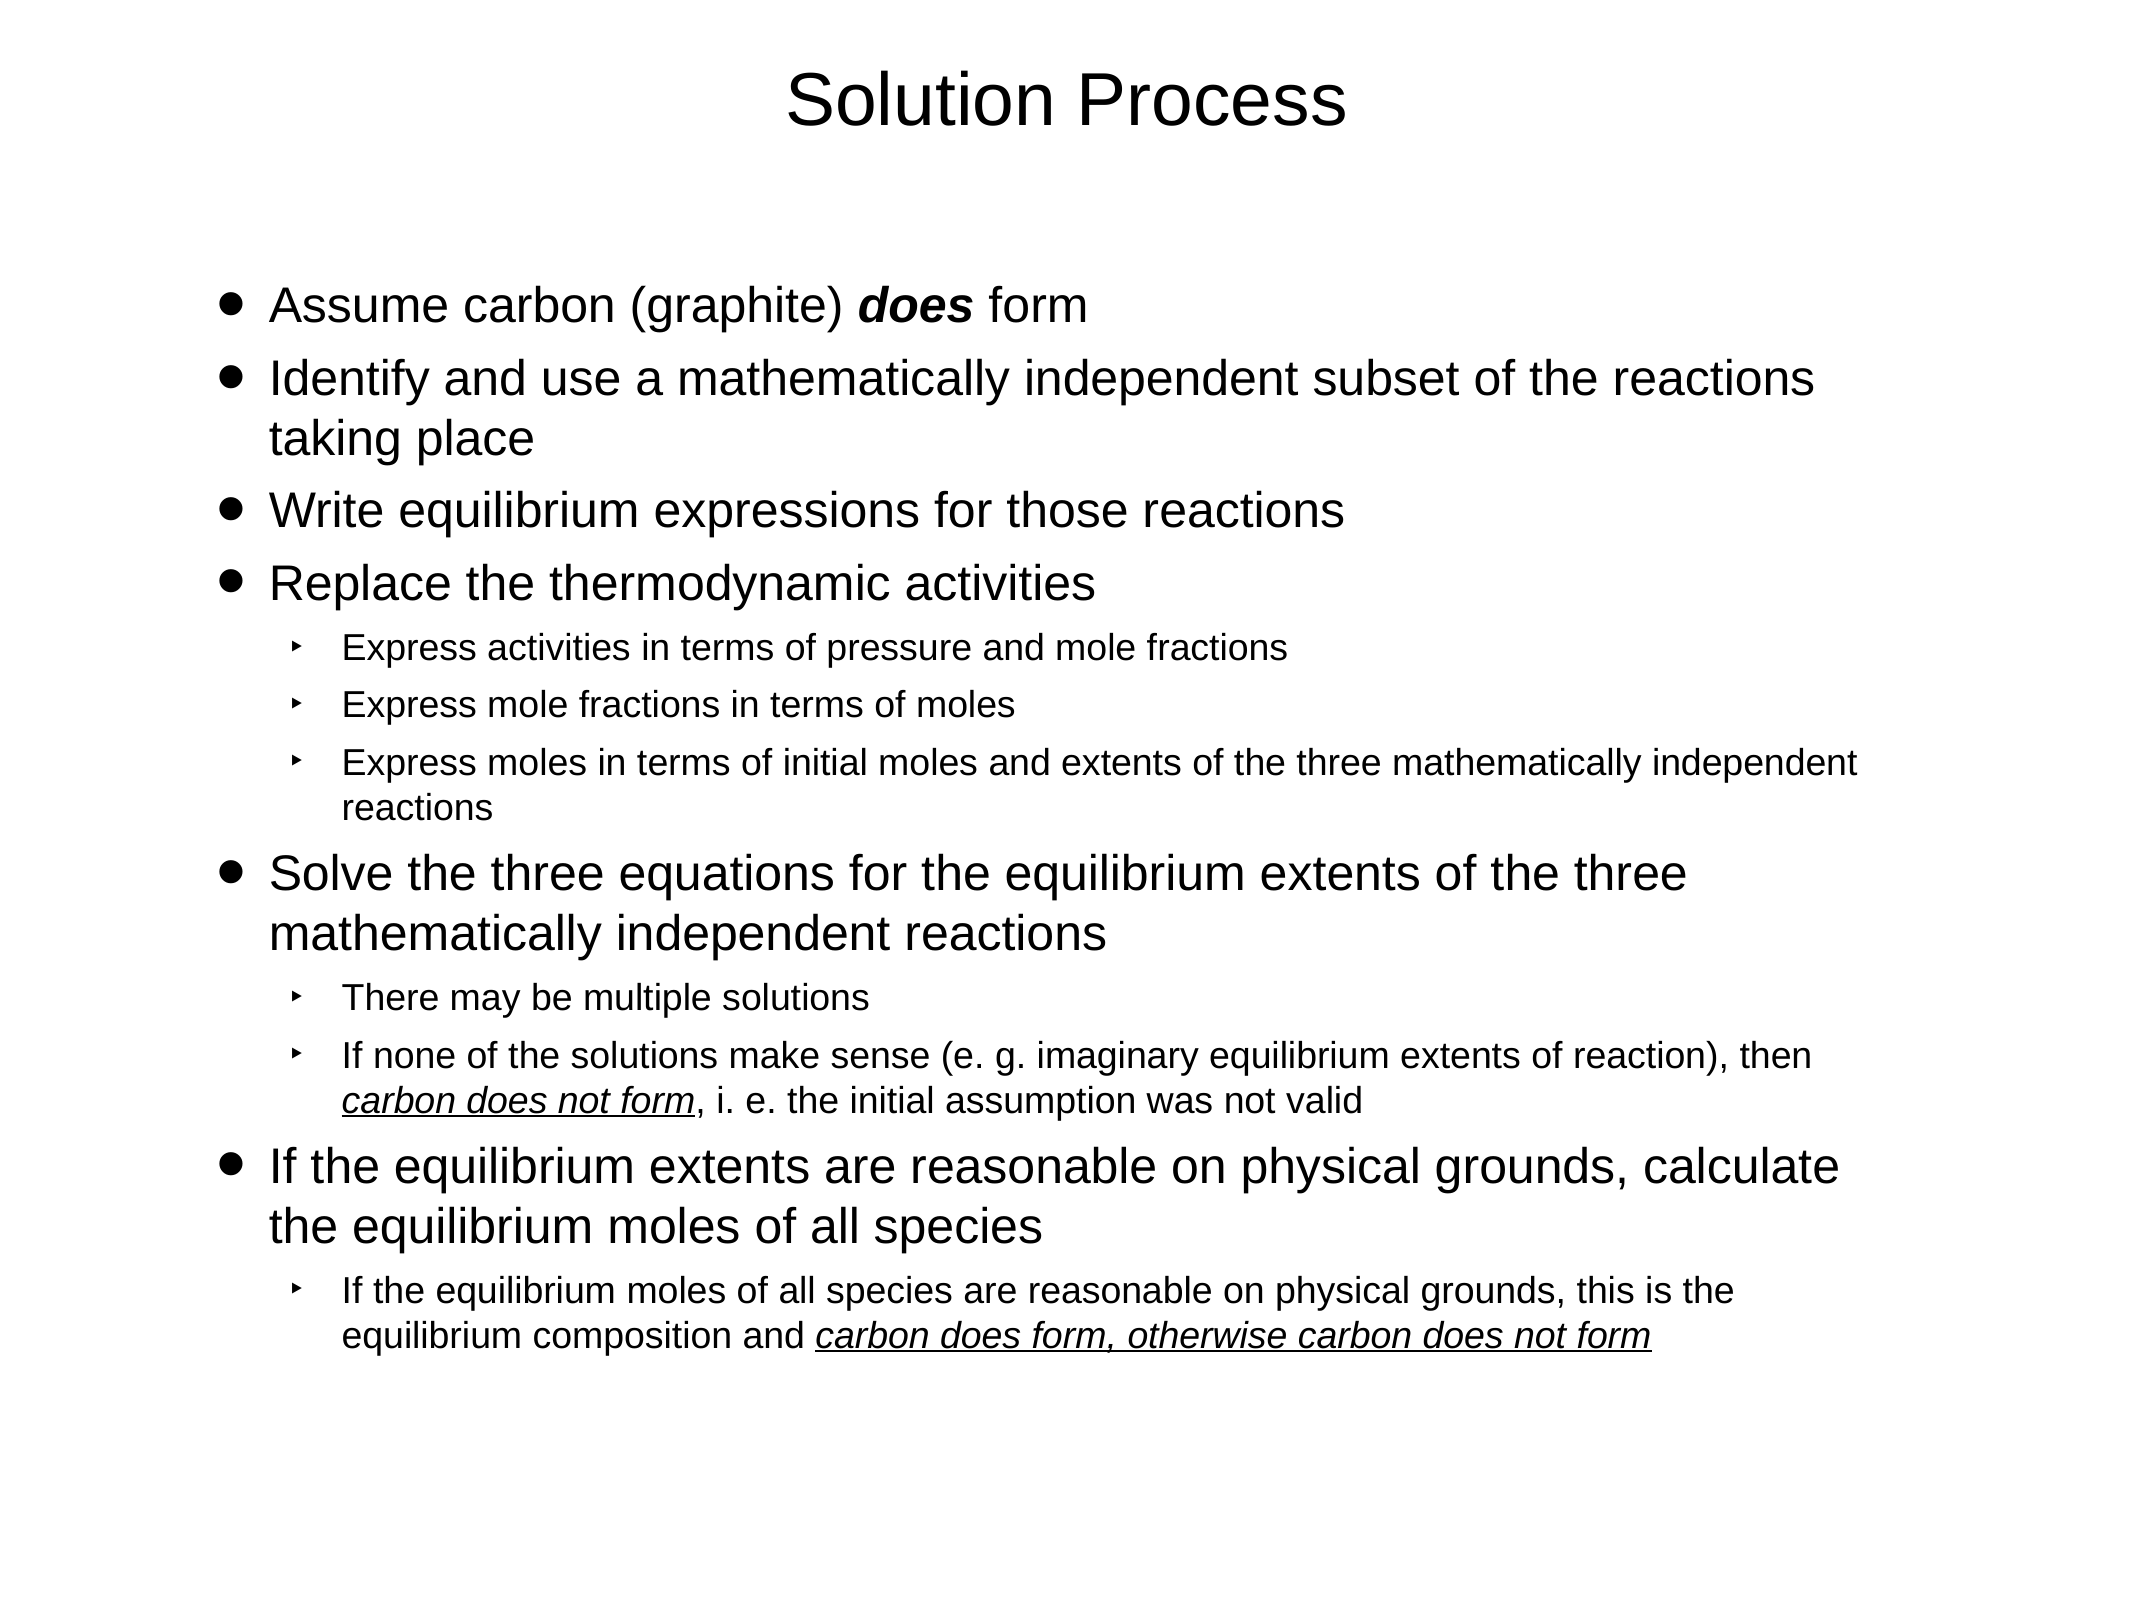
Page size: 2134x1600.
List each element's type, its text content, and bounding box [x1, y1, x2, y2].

list Assume carbon (graphite) does form Identify and use a mathematically independent subset of the reactions taking place Write equilibrium expressions for those reactions Replace the thermodynamic activities Express activities in terms of pressure and mole fractions Express mole fractions in terms of moles Express moles in terms of initial moles and extents of the three mathematically independent reactions Solve the three equations for the equilibrium extents of the three mathematically independent reactions There may be multiple solutions If none of the solutions make sense (e. g. imaginary equilibrium extents of reaction), then carbon does not form, i. e. the initial assumption was not valid If the equilibrium extents are reasonable on physical grounds, calculate the equilibrium moles of all species If the equilibrium moles of all species are reasonable on physical grounds, this is the equilibrium composition and carbon does form, otherwise carbon does not form [208, 264, 1925, 1463]
title Solution Process [208, 41, 1925, 250]
